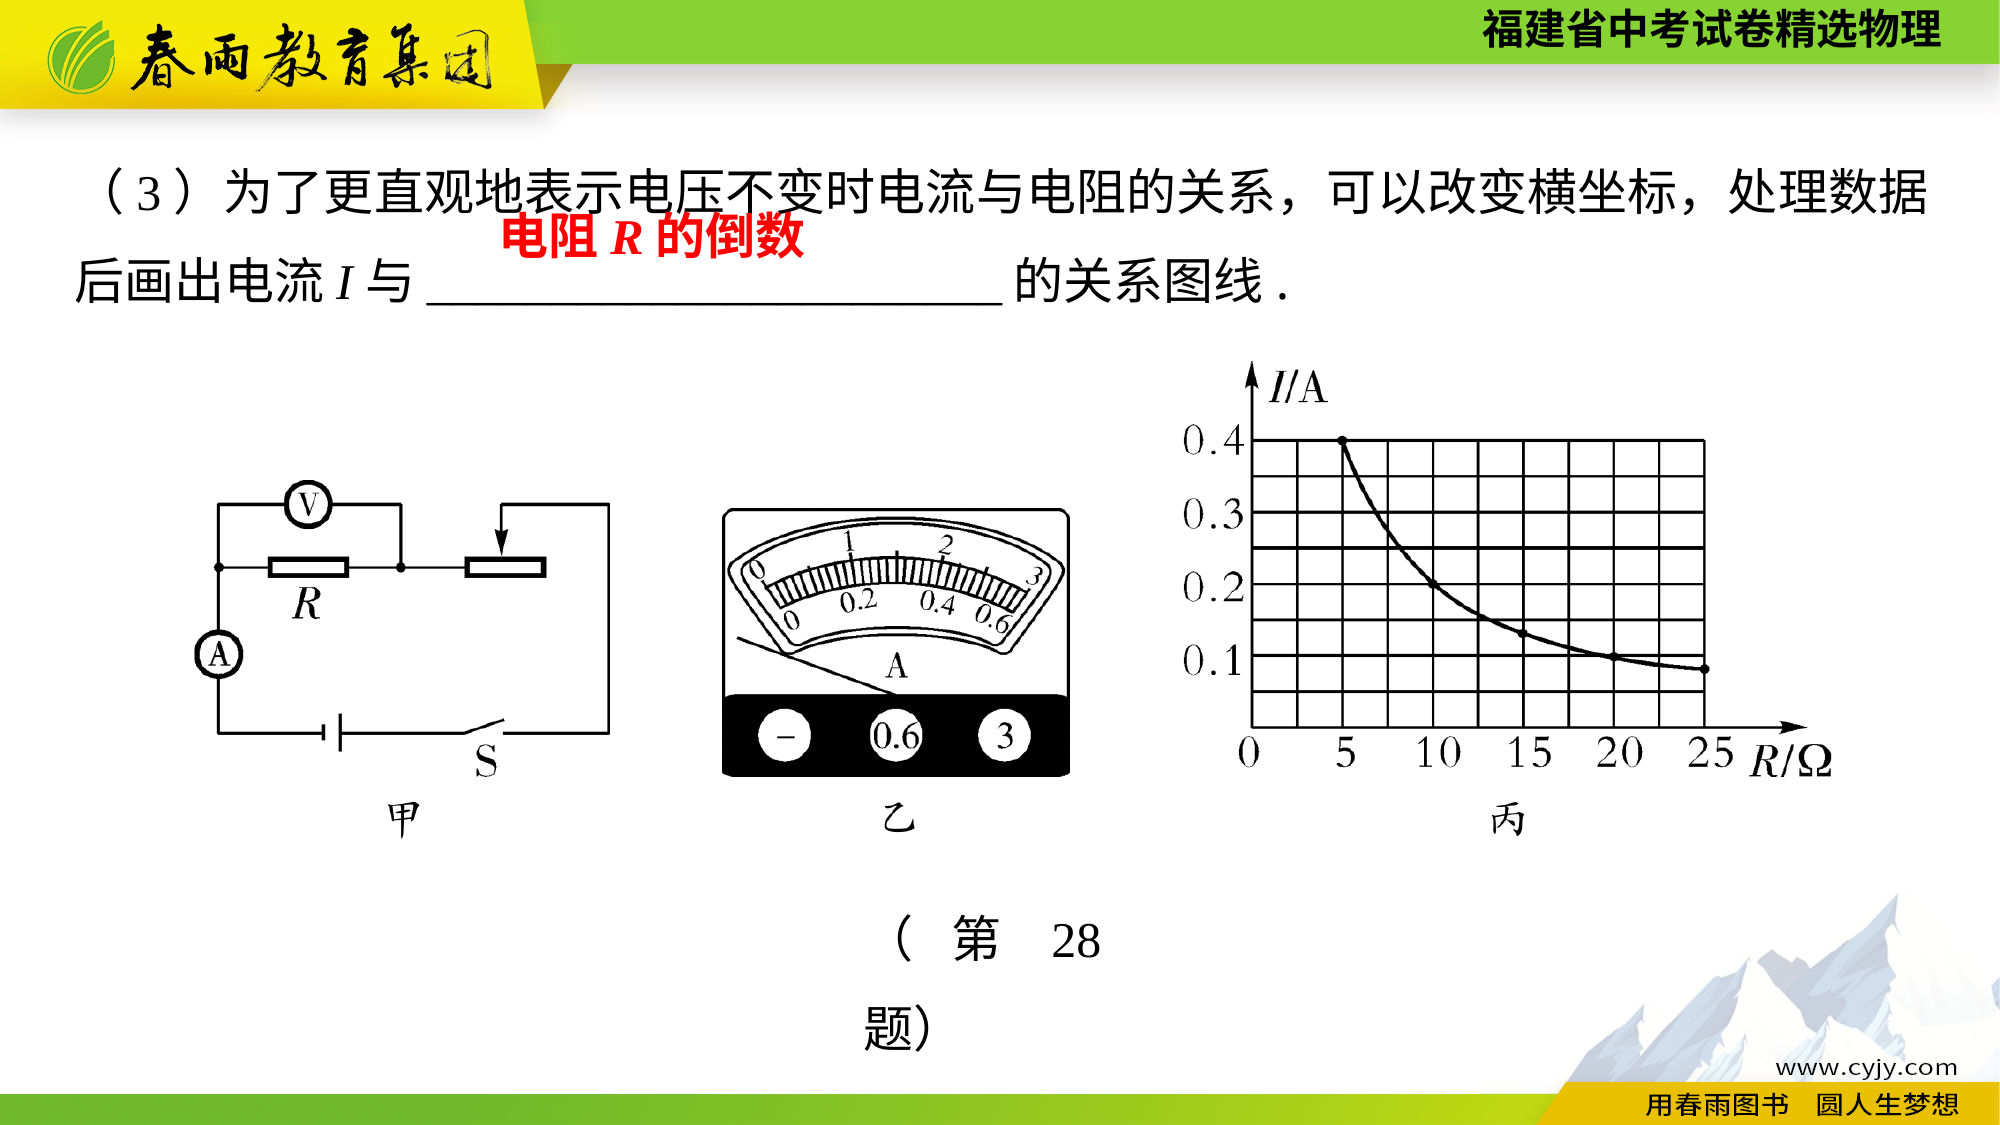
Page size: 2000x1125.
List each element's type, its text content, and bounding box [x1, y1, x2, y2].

list （3）为了更直观地表示电压不变时电流与电阻的关系，可以改变横坐标，处理数据后画出电流I与_______________________的关系图线. [59, 122, 1944, 308]
picture [0, 0, 2000, 1125]
text_box （第28题） [848, 869, 1129, 975]
